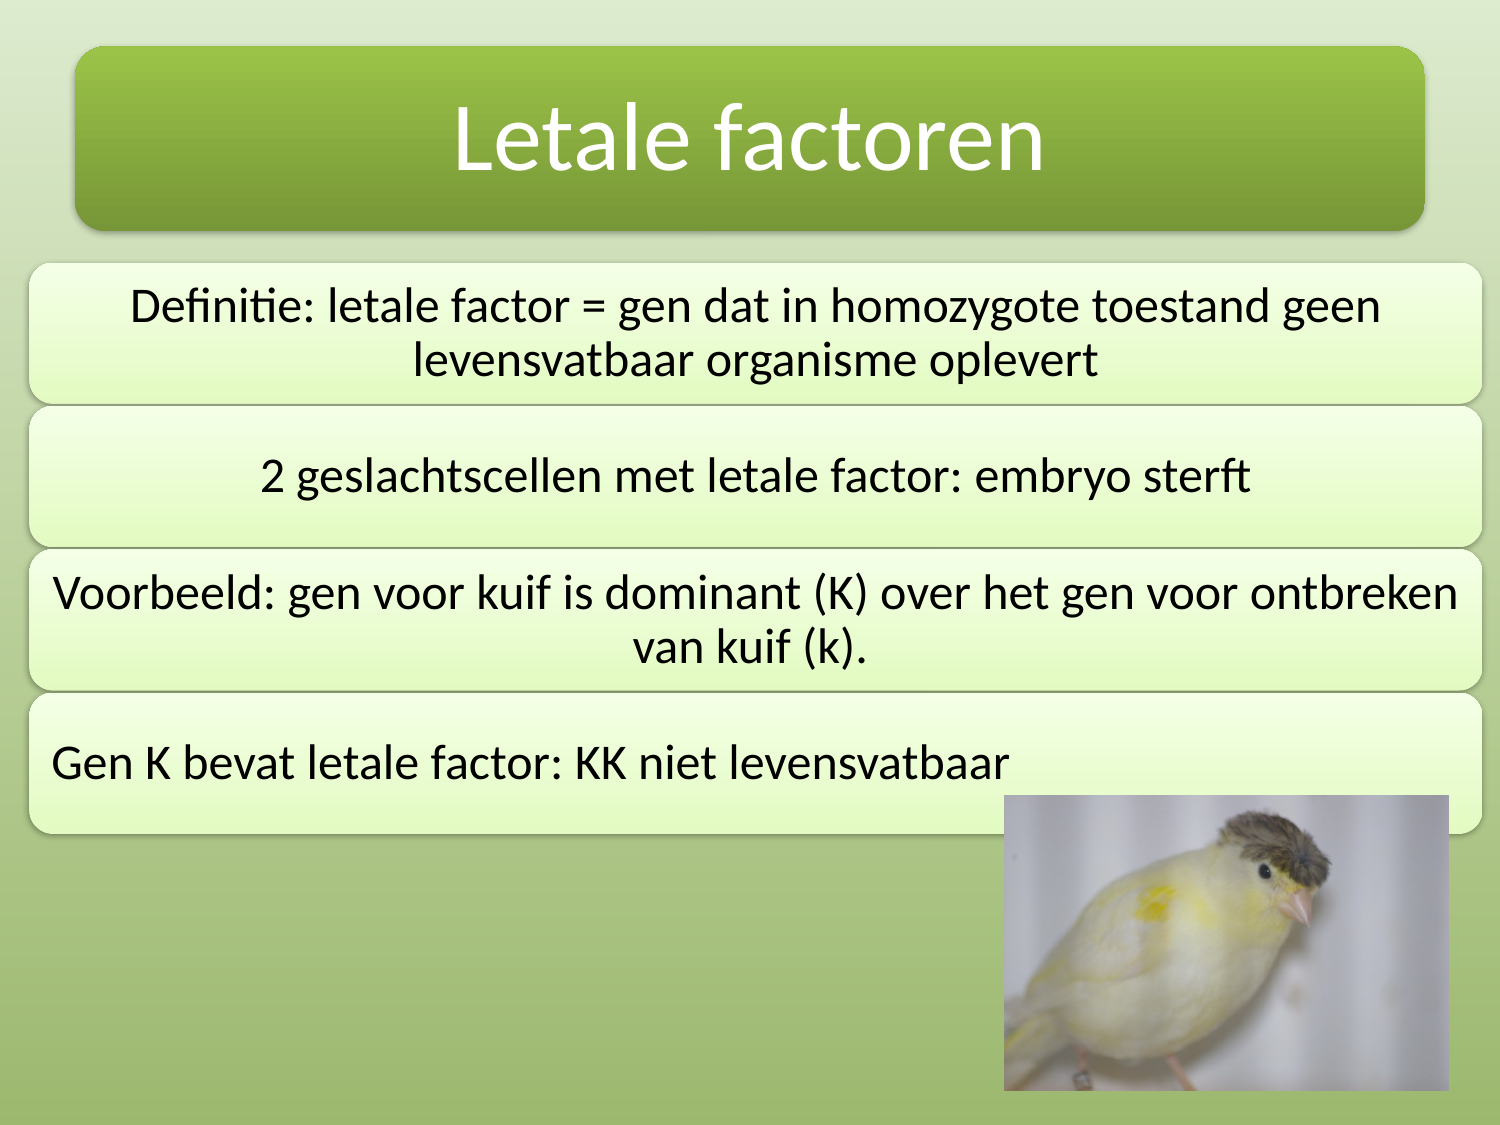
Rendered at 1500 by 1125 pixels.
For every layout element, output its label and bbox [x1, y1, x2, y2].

list [29, 262, 1483, 835]
text_box [74, 44, 1426, 233]
picture [1004, 794, 1450, 1091]
